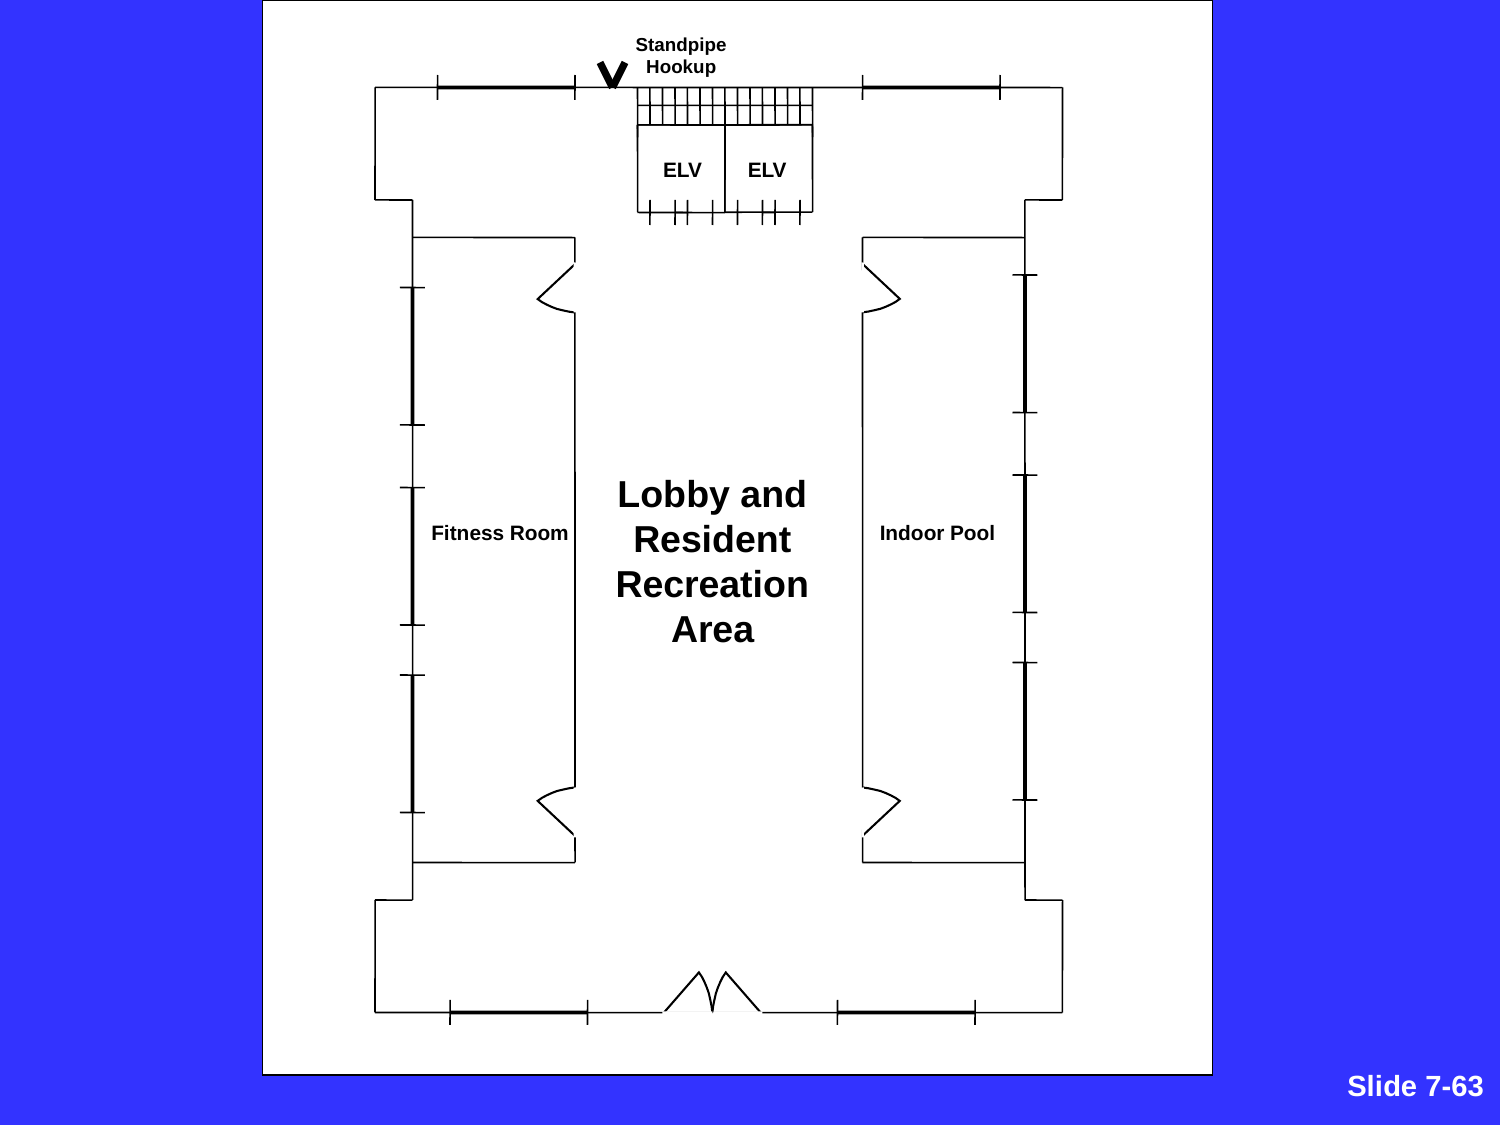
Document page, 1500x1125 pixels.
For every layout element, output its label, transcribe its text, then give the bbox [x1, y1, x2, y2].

slide_number Slide 7-205 [1148, 1059, 1500, 1125]
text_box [862, 787, 901, 838]
text_box Lobby and Resident Recreation Area [599, 462, 825, 658]
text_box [1012, 274, 1038, 413]
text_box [537, 262, 576, 313]
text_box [1012, 662, 1038, 801]
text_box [862, 262, 901, 313]
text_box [837, 999, 976, 1026]
text_box Indoor Pool [849, 512, 1007, 553]
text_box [399, 674, 426, 813]
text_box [449, 999, 588, 1026]
text_box [262, 0, 1213, 1075]
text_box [1012, 474, 1038, 613]
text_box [862, 74, 1001, 101]
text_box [662, 971, 763, 1013]
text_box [437, 74, 576, 101]
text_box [637, 87, 813, 226]
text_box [537, 787, 576, 838]
text_box Fitness Room [429, 512, 588, 553]
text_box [399, 487, 426, 626]
text_box Standpipe Hookup [587, 24, 775, 85]
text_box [399, 287, 426, 426]
